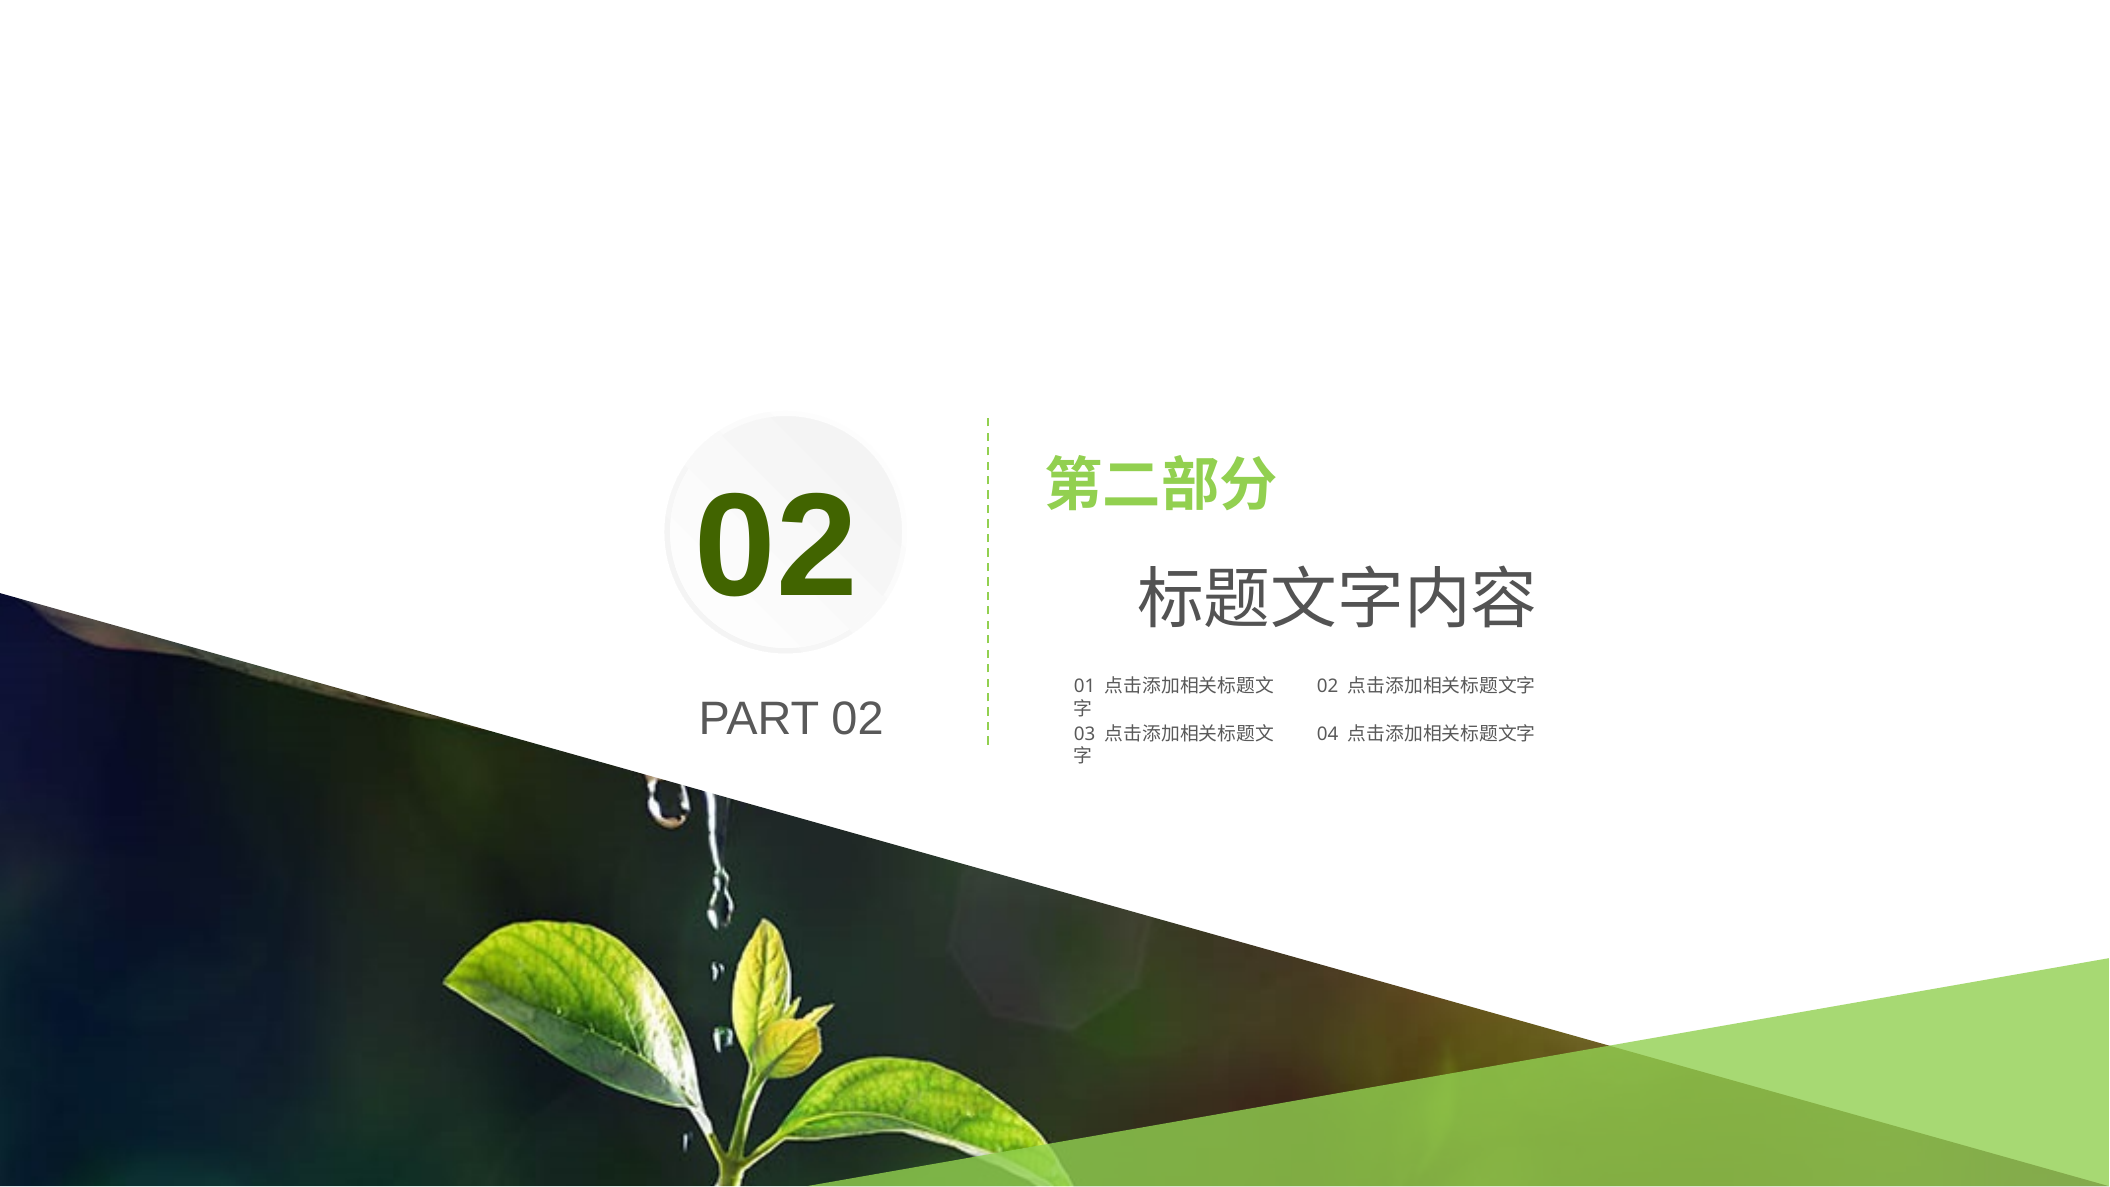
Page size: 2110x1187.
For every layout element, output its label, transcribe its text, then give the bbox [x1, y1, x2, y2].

text_box 第二部分 标题文字内容 [1010, 439, 1568, 651]
text_box PART 02 [698, 687, 907, 745]
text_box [664, 410, 907, 654]
text_box 04 点击添加相关标题文字 [1302, 714, 1560, 751]
text_box 02 点击添加相关标题文字 [1302, 666, 1560, 704]
text_box 03 点击添加相关标题文字 [1060, 714, 1306, 774]
text_box [806, 956, 2110, 1187]
text_box [0, 592, 1608, 1187]
text_box 01 点击添加相关标题文字 [1060, 666, 1306, 714]
